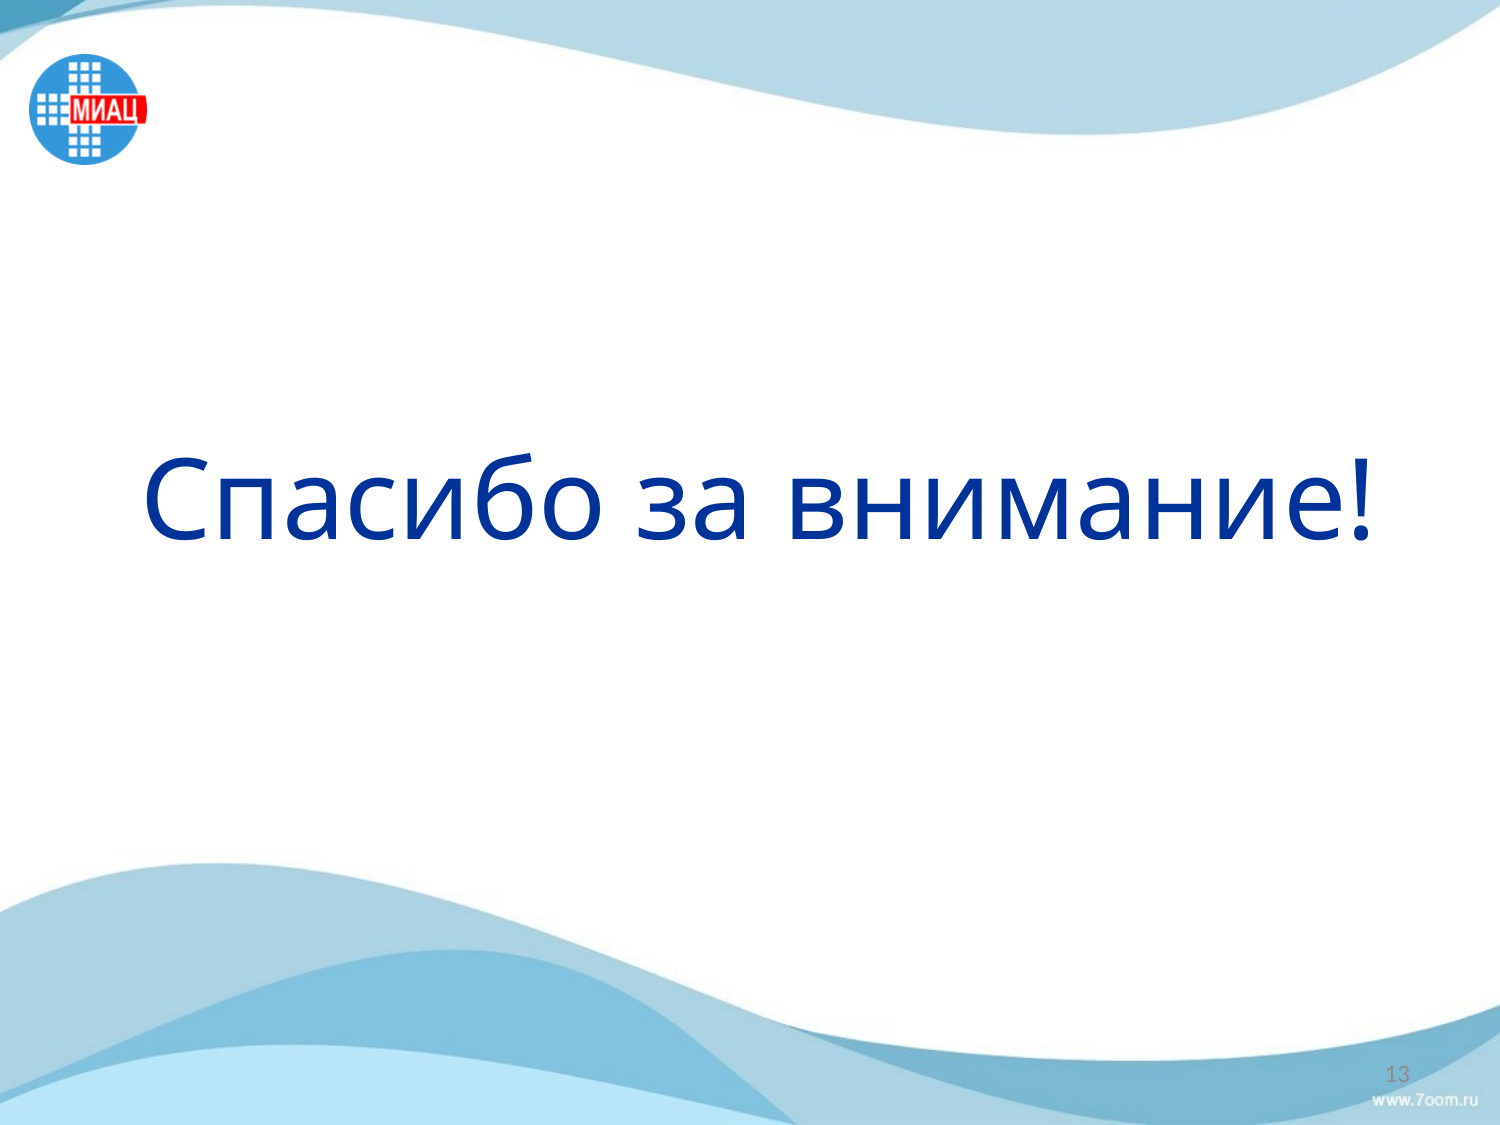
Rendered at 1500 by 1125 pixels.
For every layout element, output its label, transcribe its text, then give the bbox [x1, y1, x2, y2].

picture [0, 0, 1500, 1125]
list Спасибо за внимание! [75, 262, 1425, 1005]
slide_number 13 [1074, 1042, 1425, 1103]
